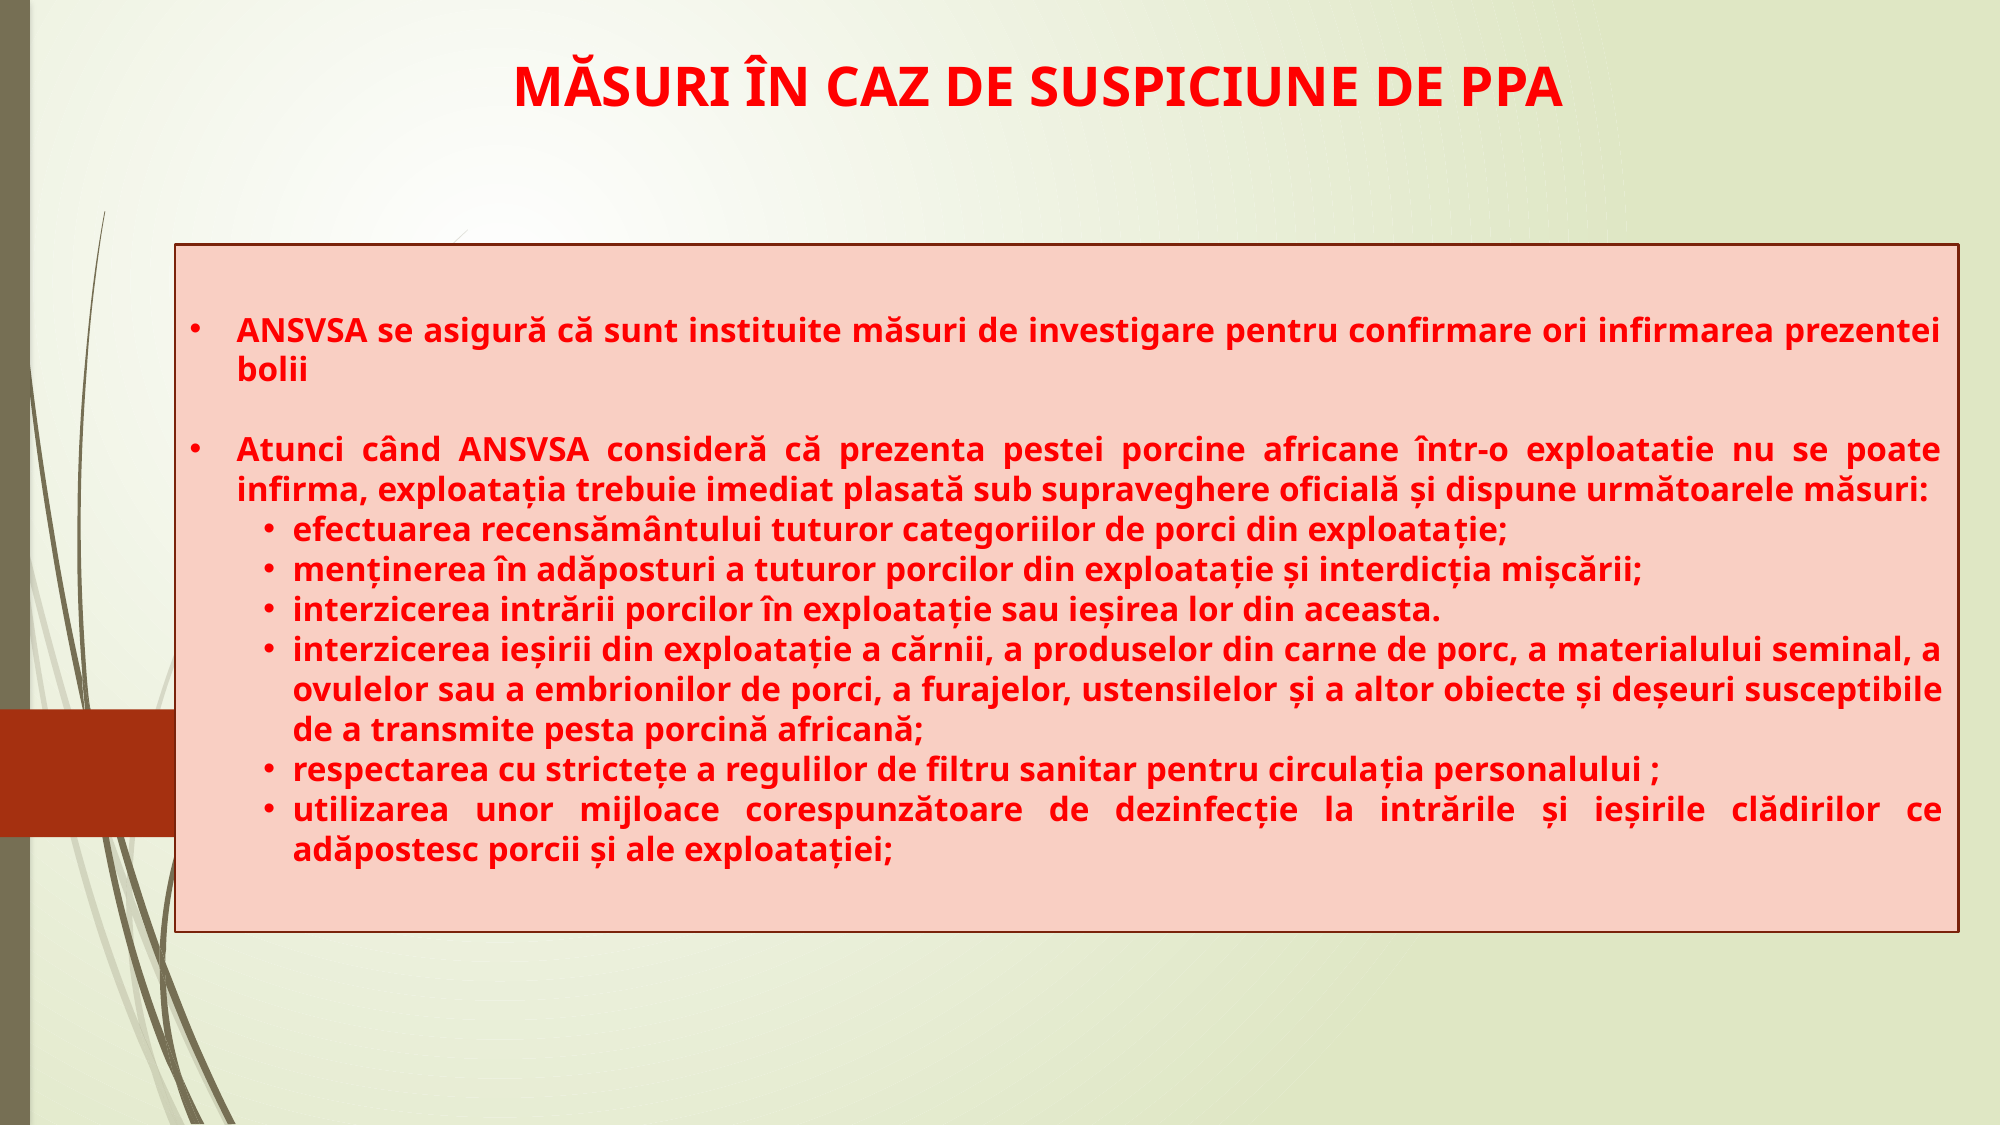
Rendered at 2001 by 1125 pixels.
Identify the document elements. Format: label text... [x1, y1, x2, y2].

title MĂSURI ÎN CAZ DE SUSPICIUNE DE PPA [414, 12, 1663, 125]
text_box ANSVSA se asigură că sunt instituite măsuri de investigare pentru confirmare ori infirmarea prezentei bolii Atunci când ANSVSA consideră că prezenta pestei porcine africane într-o exploatatie nu se poate infirma, exploataţia trebuie imediat plasată sub supraveghere oficială şi dispune următoarele măsuri: efectuarea recensământului tuturor categoriilor de porci din exploataţie; menţinerea în adăposturi a tuturor porcilor din exploataţie şi interdicţia mişcării; interzicerea intrării porcilor în exploataţie sau ieşirea lor din aceasta. interzicerea ieşirii din exploataţie a cărnii, a produselor din carne de porc, a materialului seminal, a ovulelor sau a embrionilor de porci, a furajelor, ustensilelor şi a altor obiecte şi deşeuri susceptibile de a transmite pesta porcină africană; respectarea cu stricteţe a regulilor de filtru sanitar pentru circulaţia personalului ; utilizarea unor mijloace corespunzătoare de dezinfecţie la intrările şi ieşirile clădirilor ce adăpostesc porcii şi ale exploataţiei; [174, 243, 1960, 933]
